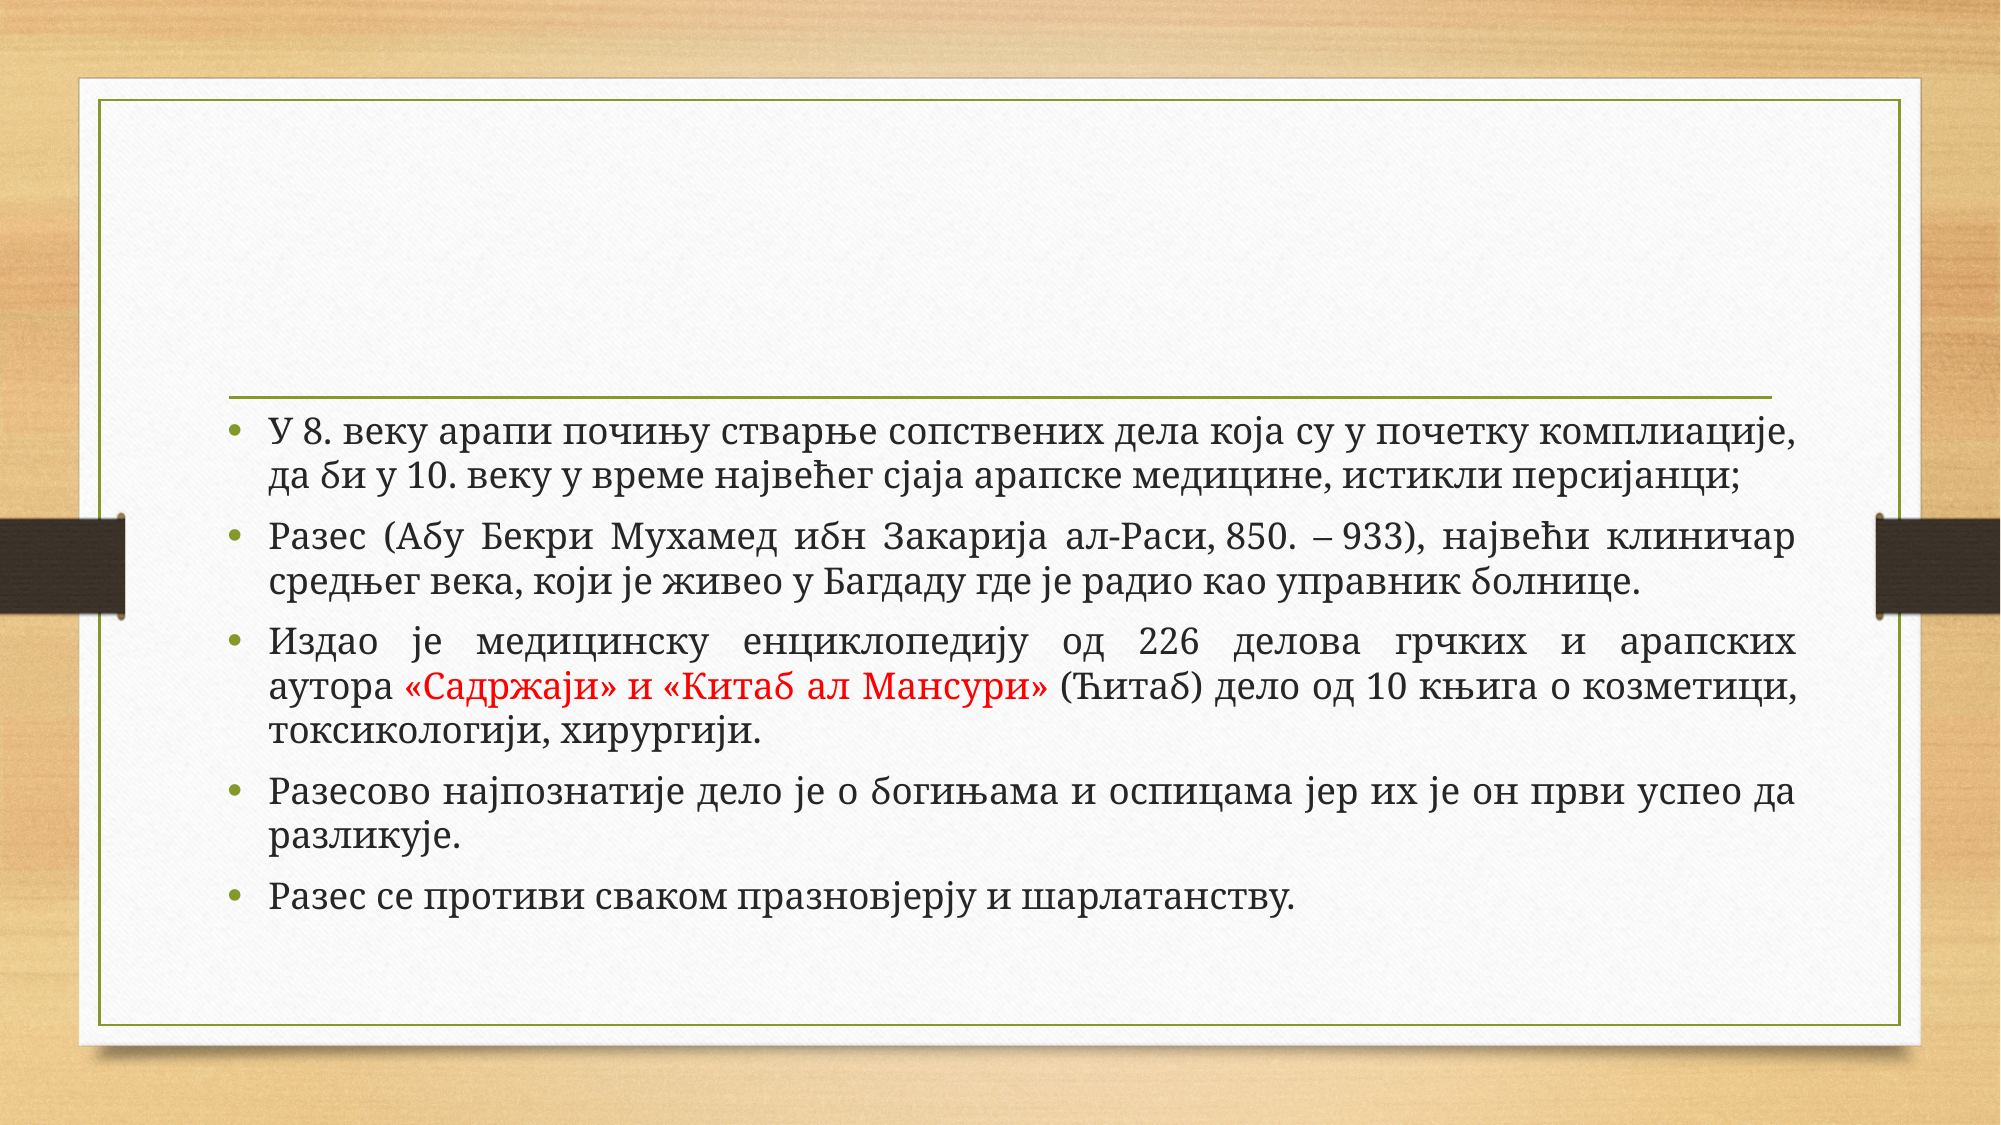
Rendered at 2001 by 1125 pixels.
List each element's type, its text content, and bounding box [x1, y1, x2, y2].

picture [0, 0, 2001, 1125]
list У 8. веку арапи почињу стварње сопствених дела која су у почетку комплиације, да би у 10. веку у време највећег сјаја арапске медицине, истикли персијанци; Разес (Абу Бекри Мухамед ибн Закарија ал-Раси, 850. – 933), највећи клиничар средњег века, који је живео у Багдаду где је радио као управник болнице. Издао је медицинску енциклопедију од 226 делова грчких и арапских аутора «Садржаји» и «Китаб ал Мансури» (Ћитаб) дело од 10 књига о козметици, токсикологији, хирургији. Разесово најпознатије дело је о богињама и оспицама јер их је он први успео да разликује. Разес се противи сваком празновјерју и шарлатанству. [212, 399, 1814, 964]
